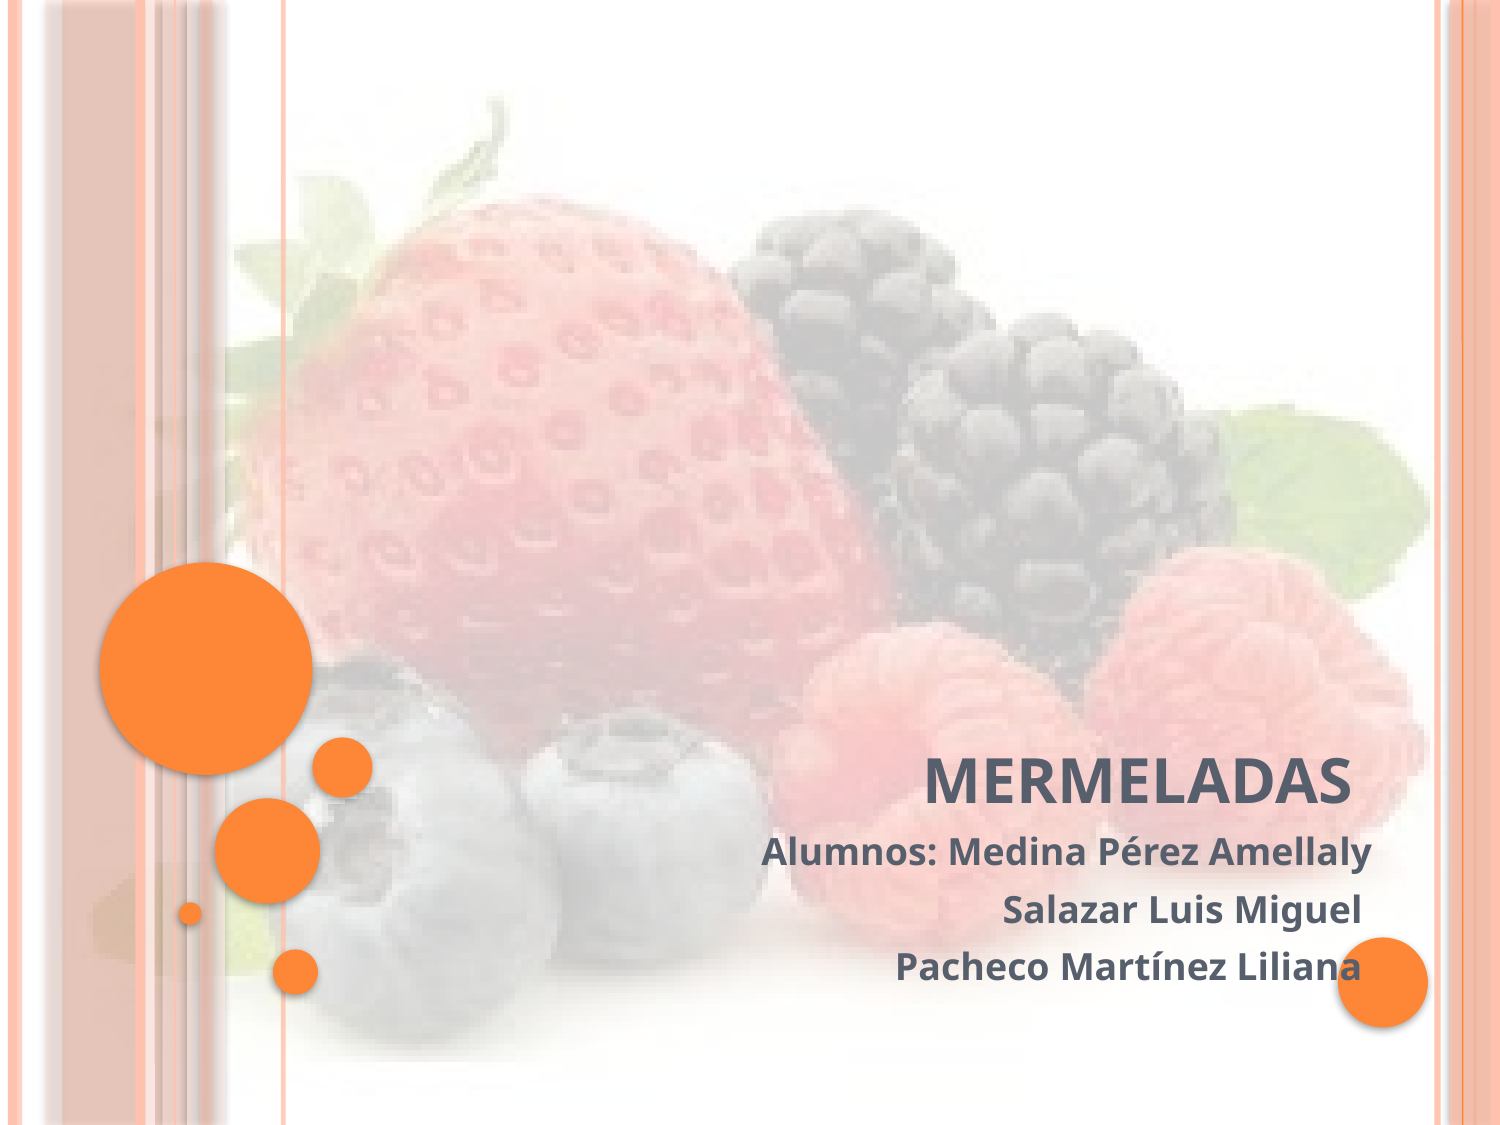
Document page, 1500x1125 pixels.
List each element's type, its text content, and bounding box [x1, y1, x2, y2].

subtitle Alumnos: Medina Pérez Amellaly Salazar Luis Miguel Pacheco Martínez Liliana [375, 820, 1388, 1046]
title MERMELADAS [375, 512, 1388, 820]
